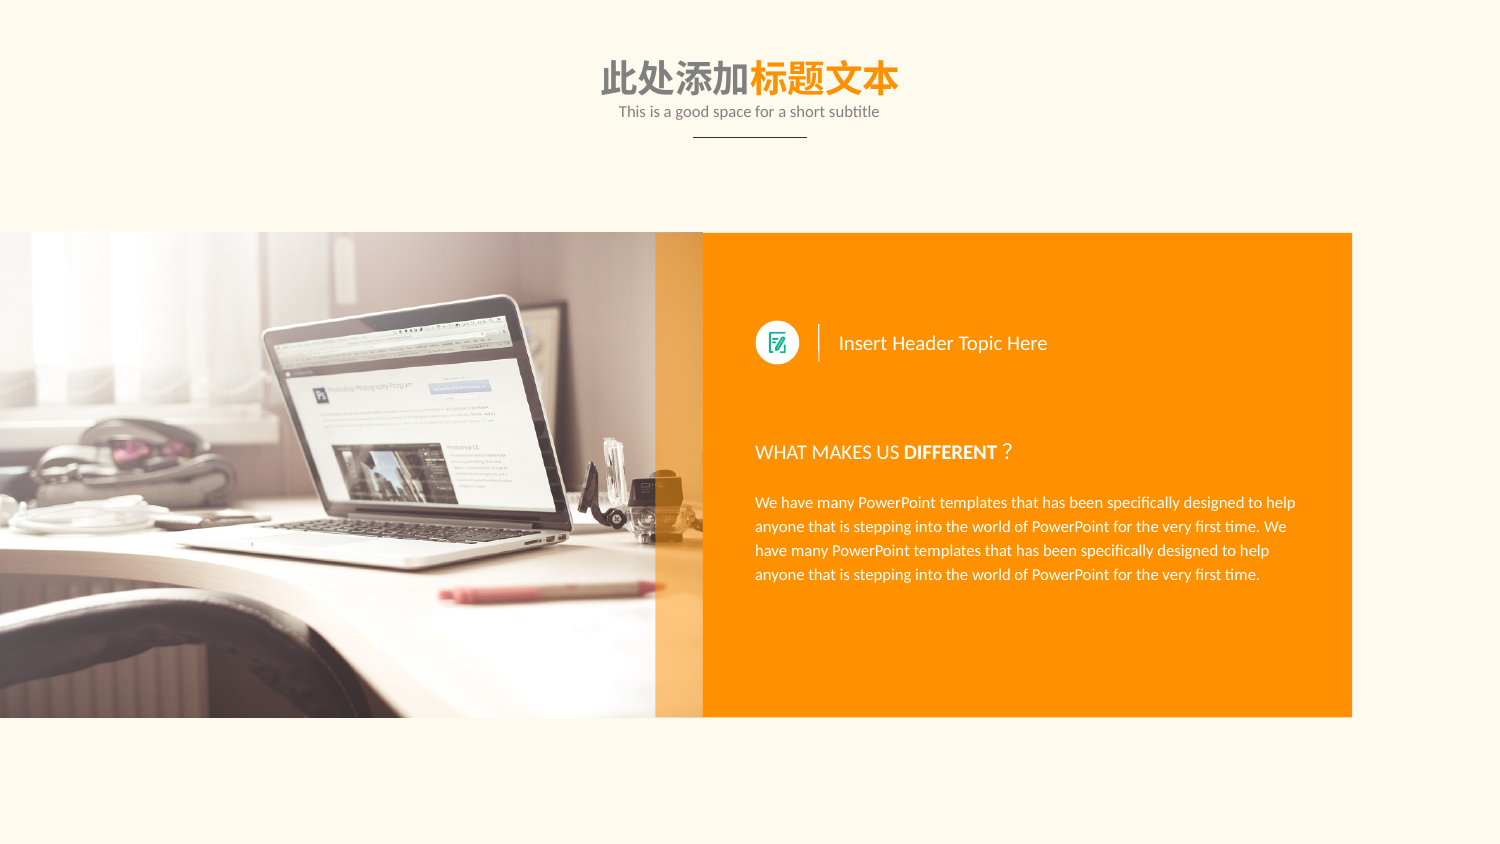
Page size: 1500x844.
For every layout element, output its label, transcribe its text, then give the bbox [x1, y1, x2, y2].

text_box [707, 232, 1353, 718]
text_box [655, 232, 707, 718]
text_box Insert Header Topic Here [823, 321, 1063, 362]
text_box 此处添加标题文本 [585, 47, 915, 108]
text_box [768, 331, 786, 354]
text_box WHAT MAKES US DIFFERENT？ We have many PowerPoint templates that has been specifically designed to help anyone that is stepping into the world of PowerPoint for the very first time. We have many PowerPoint templates that has been specifically designed to help anyone that is stepping into the world of PowerPoint for the very first time. [754, 433, 1311, 584]
text_box [0, 232, 655, 718]
text_box This is a good space for a short subtitle [603, 93, 895, 128]
text_box [755, 320, 800, 365]
